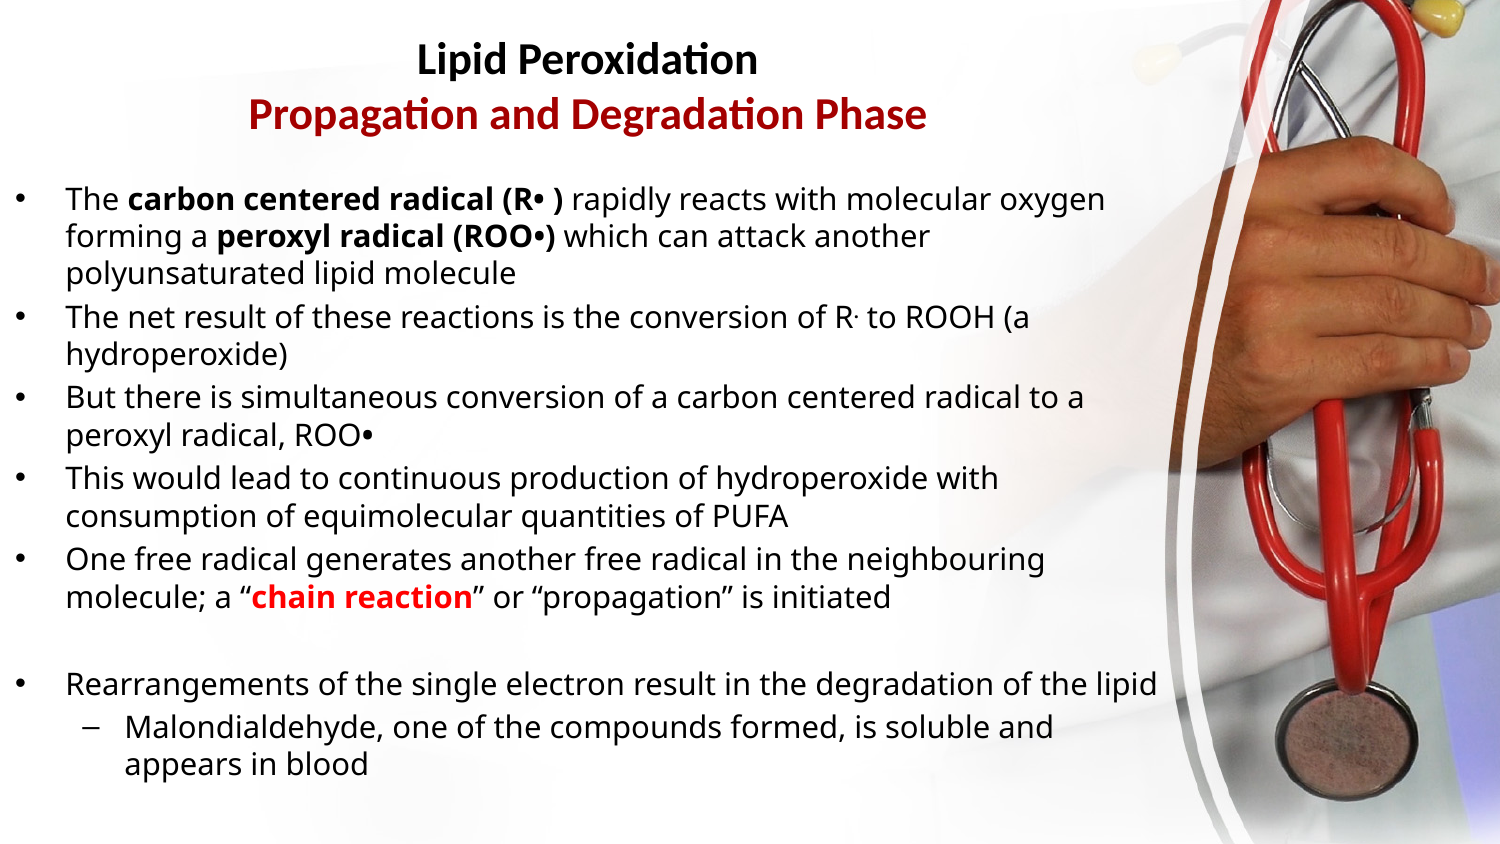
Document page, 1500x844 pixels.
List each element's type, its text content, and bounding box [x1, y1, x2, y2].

list The carbon centered radical (R• ) rapidly reacts with molecular oxygen forming a peroxyl radical (ROO•) which can attack another polyunsaturated lipid molecule The net result of these reactions is the conversion of R. to ROOH (a hydroperoxide) But there is simultaneous conversion of a carbon centered radical to a peroxyl radical, ROO• This would lead to continuous production of hydroperoxide with consumption of equimolecular quantities of PUFA One free radical generates another free radical in the neighbouring molecule; a “chain reaction” or “propagation” is initiated Rearrangements of the single electron result in the degradation of the lipid Malondialdehyde, one of the compounds formed, is soluble and appears in blood [0, 171, 1176, 819]
title Lipid Peroxidation Propagation and Degradation Phase [48, 21, 1128, 147]
picture [0, 0, 1500, 844]
